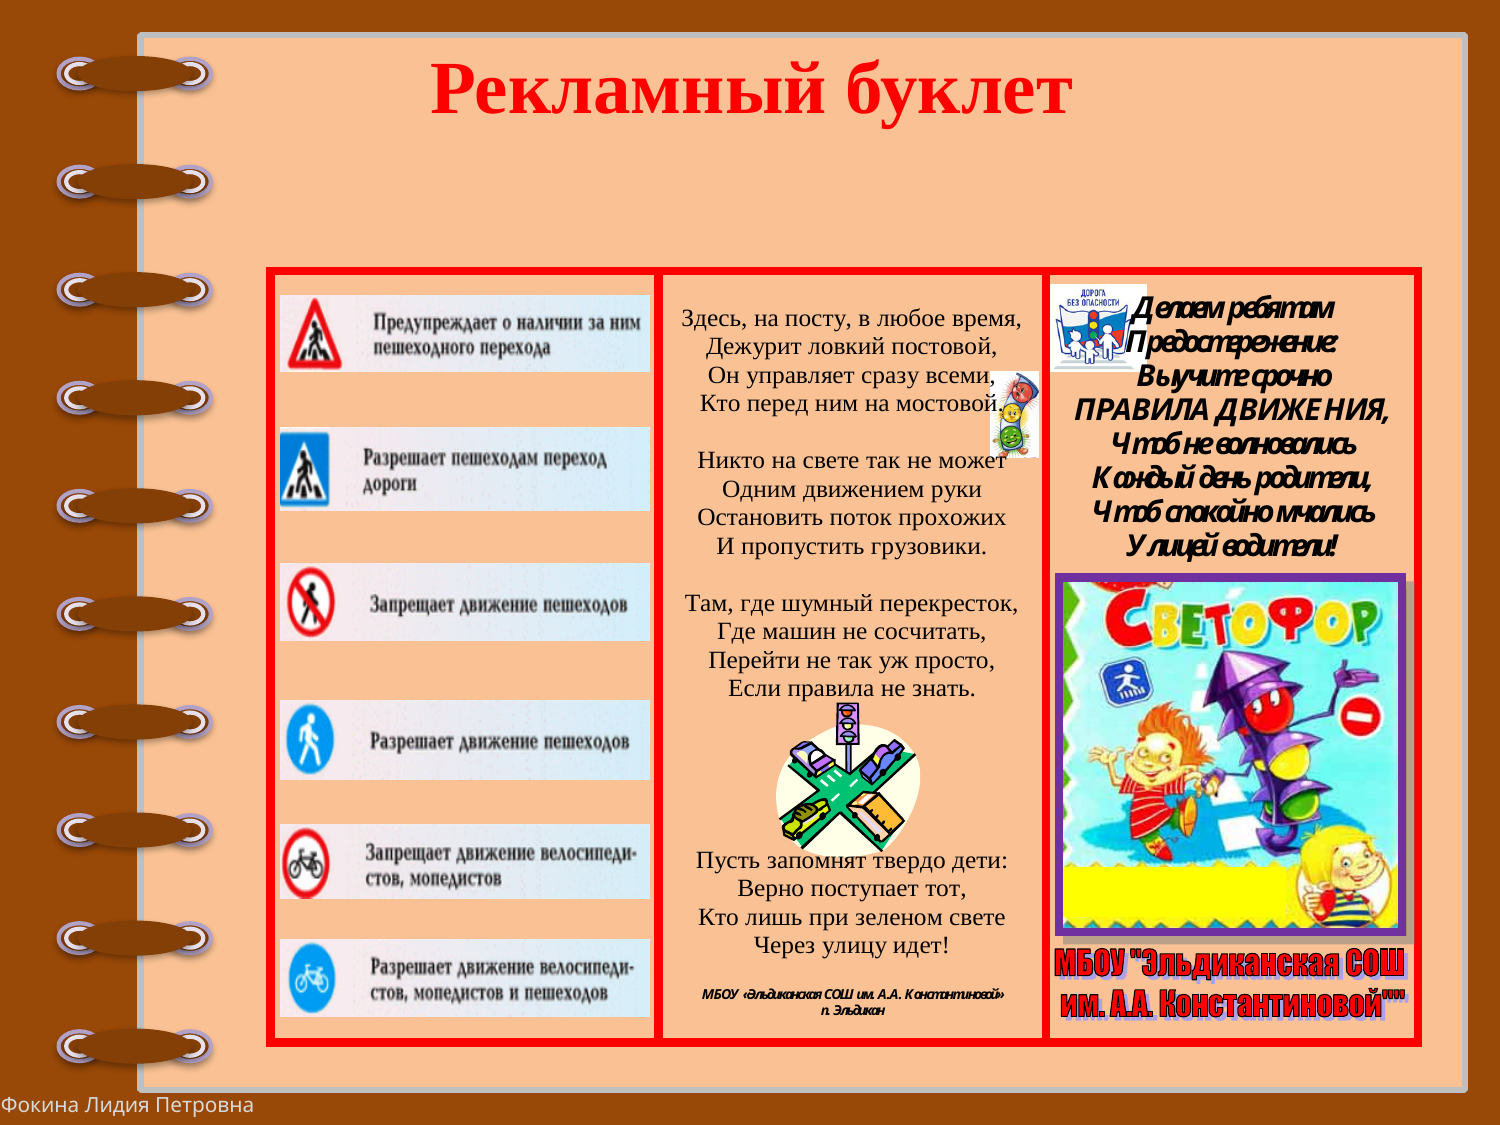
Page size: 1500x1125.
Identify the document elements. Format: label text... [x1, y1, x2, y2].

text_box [253, 266, 1436, 1047]
title Рекламный буклет [76, 30, 1427, 171]
